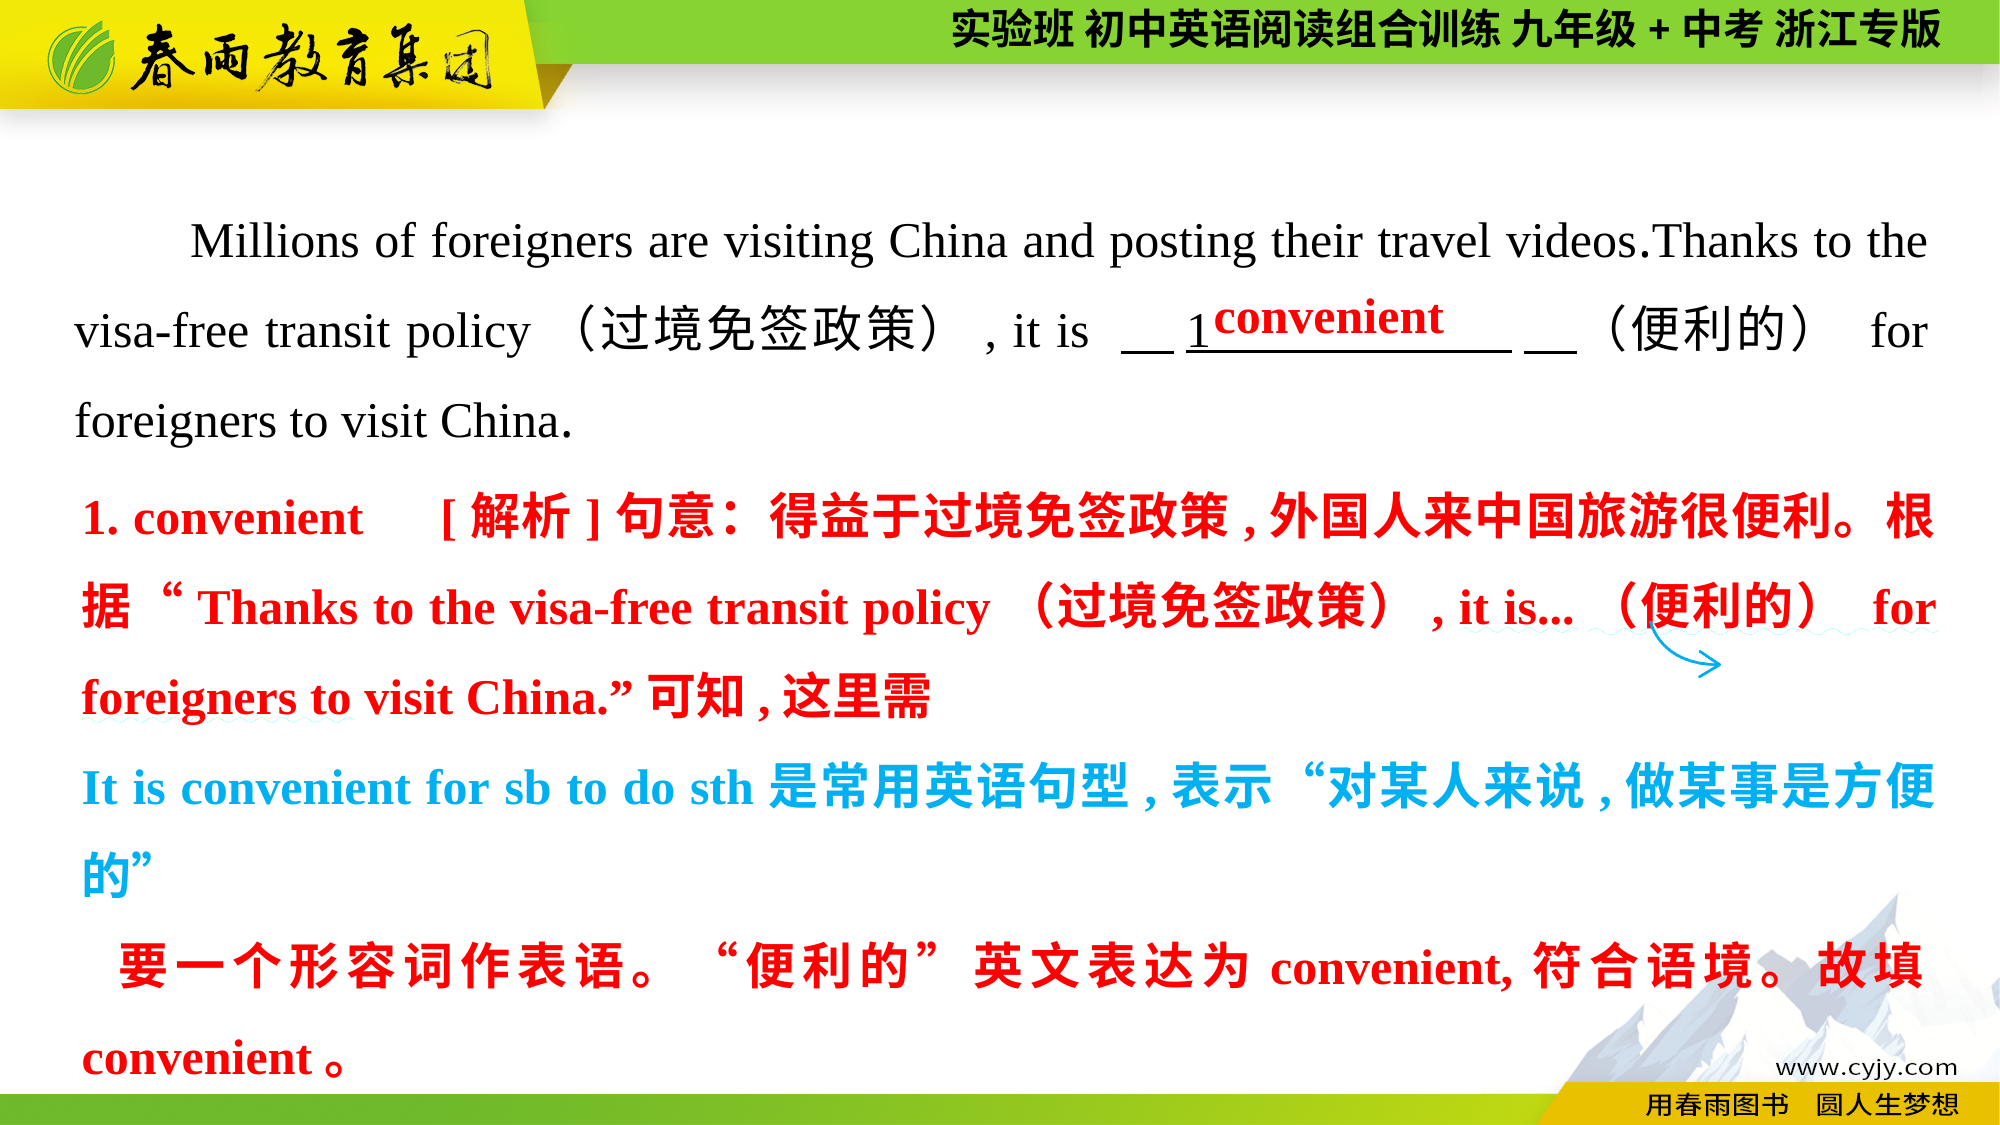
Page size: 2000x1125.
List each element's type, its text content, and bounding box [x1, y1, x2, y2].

text_box 1. convenient [解析]句意：得益于过境免签政策,外国人来中国旅游很便利。根据“Thanks to the visa-free transit policy（过境免签政策）, it is...（便利的） for foreigners to visit China.”可知,这里需 It is convenient for sb to do sth是常用英语句型,表示“对某人来说,做某事是方便的” 要一个形容词作表语。“便利的”英文表达为convenient,符合语境。故填convenient。 [66, 446, 1951, 1092]
list Millions of foreigners are visiting China and posting their travel videos.Thanks to the visa-free transit policy（过境免签政策）, it is 1 （便利的） for foreigners to visit China. [59, 169, 1944, 458]
picture [0, 0, 2000, 1125]
text_box convenient [1198, 276, 1460, 351]
